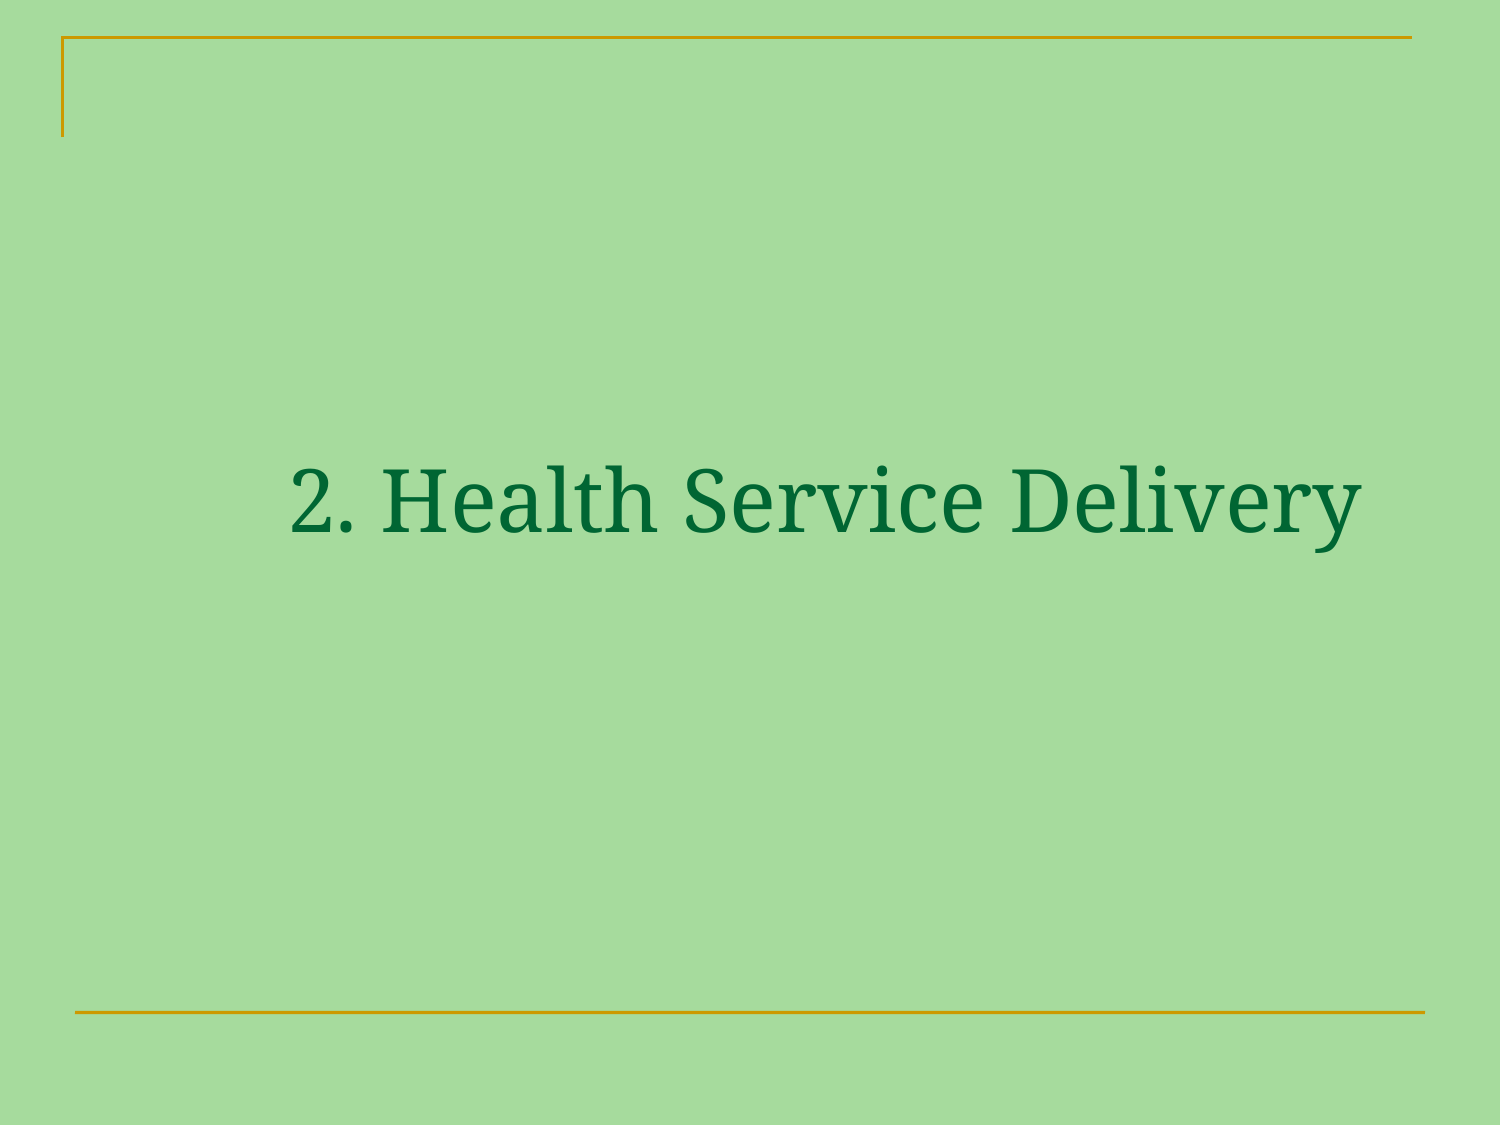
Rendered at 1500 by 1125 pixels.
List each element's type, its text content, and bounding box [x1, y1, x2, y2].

title 2. Health Service Delivery [150, 437, 1500, 738]
